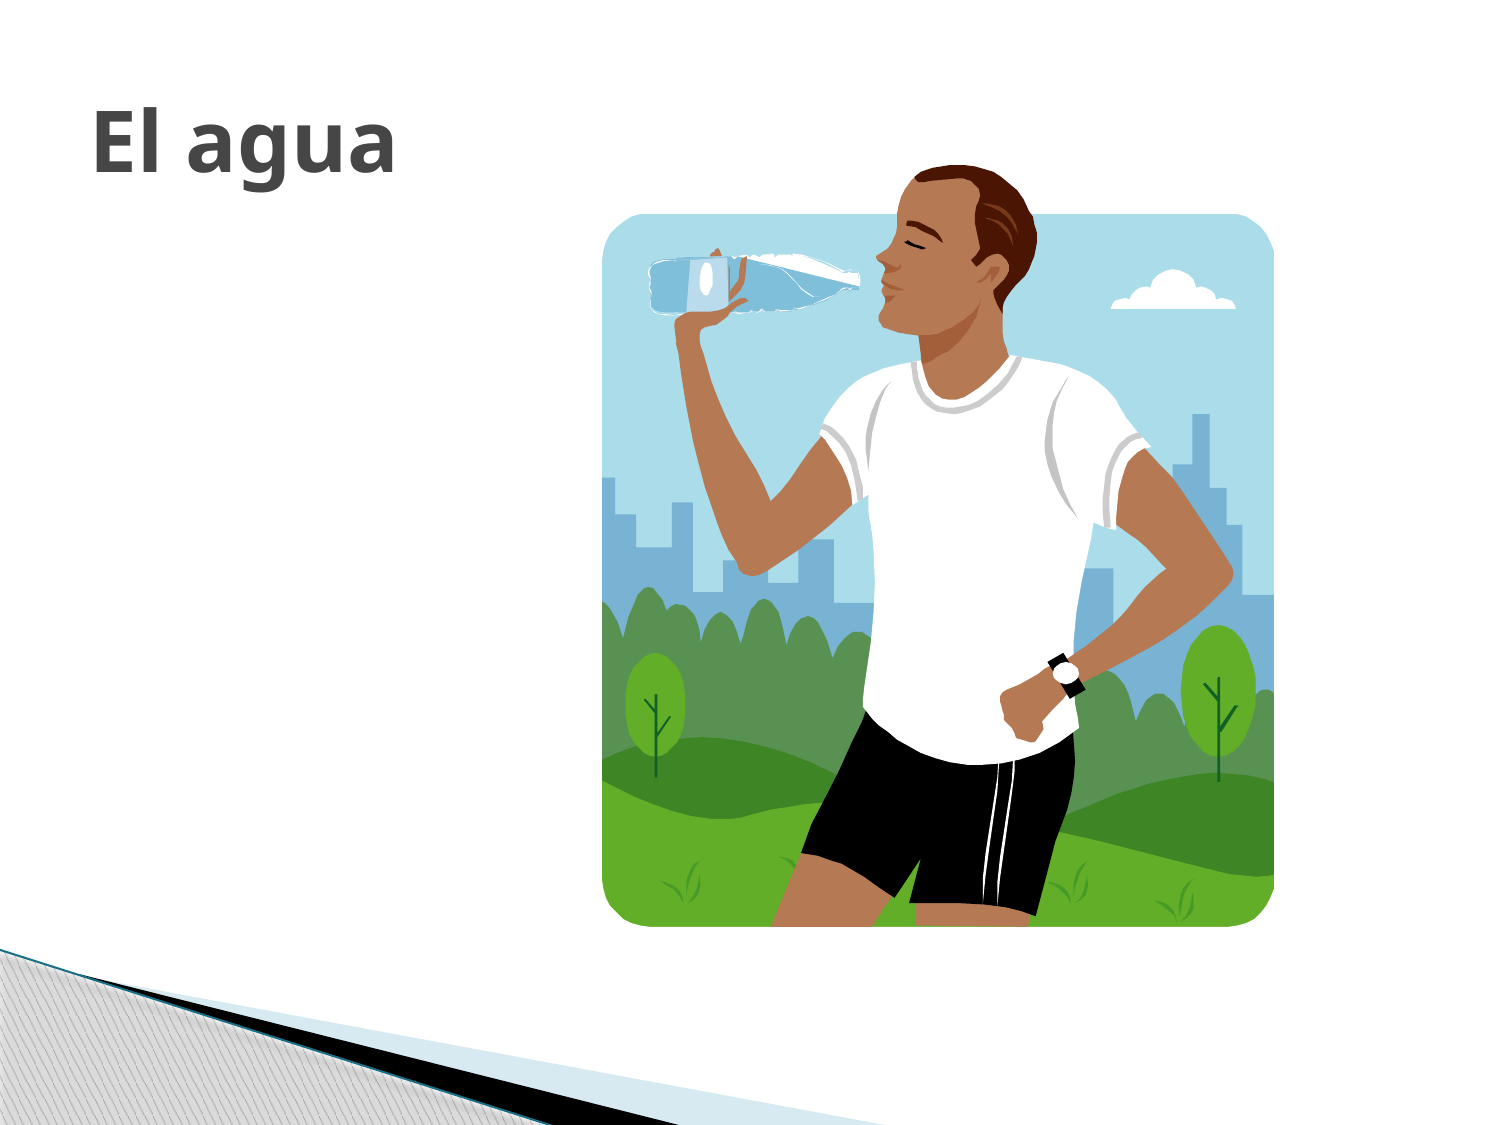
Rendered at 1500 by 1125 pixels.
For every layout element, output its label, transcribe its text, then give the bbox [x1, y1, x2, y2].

picture [587, 162, 1289, 942]
title El agua [75, 45, 1425, 233]
